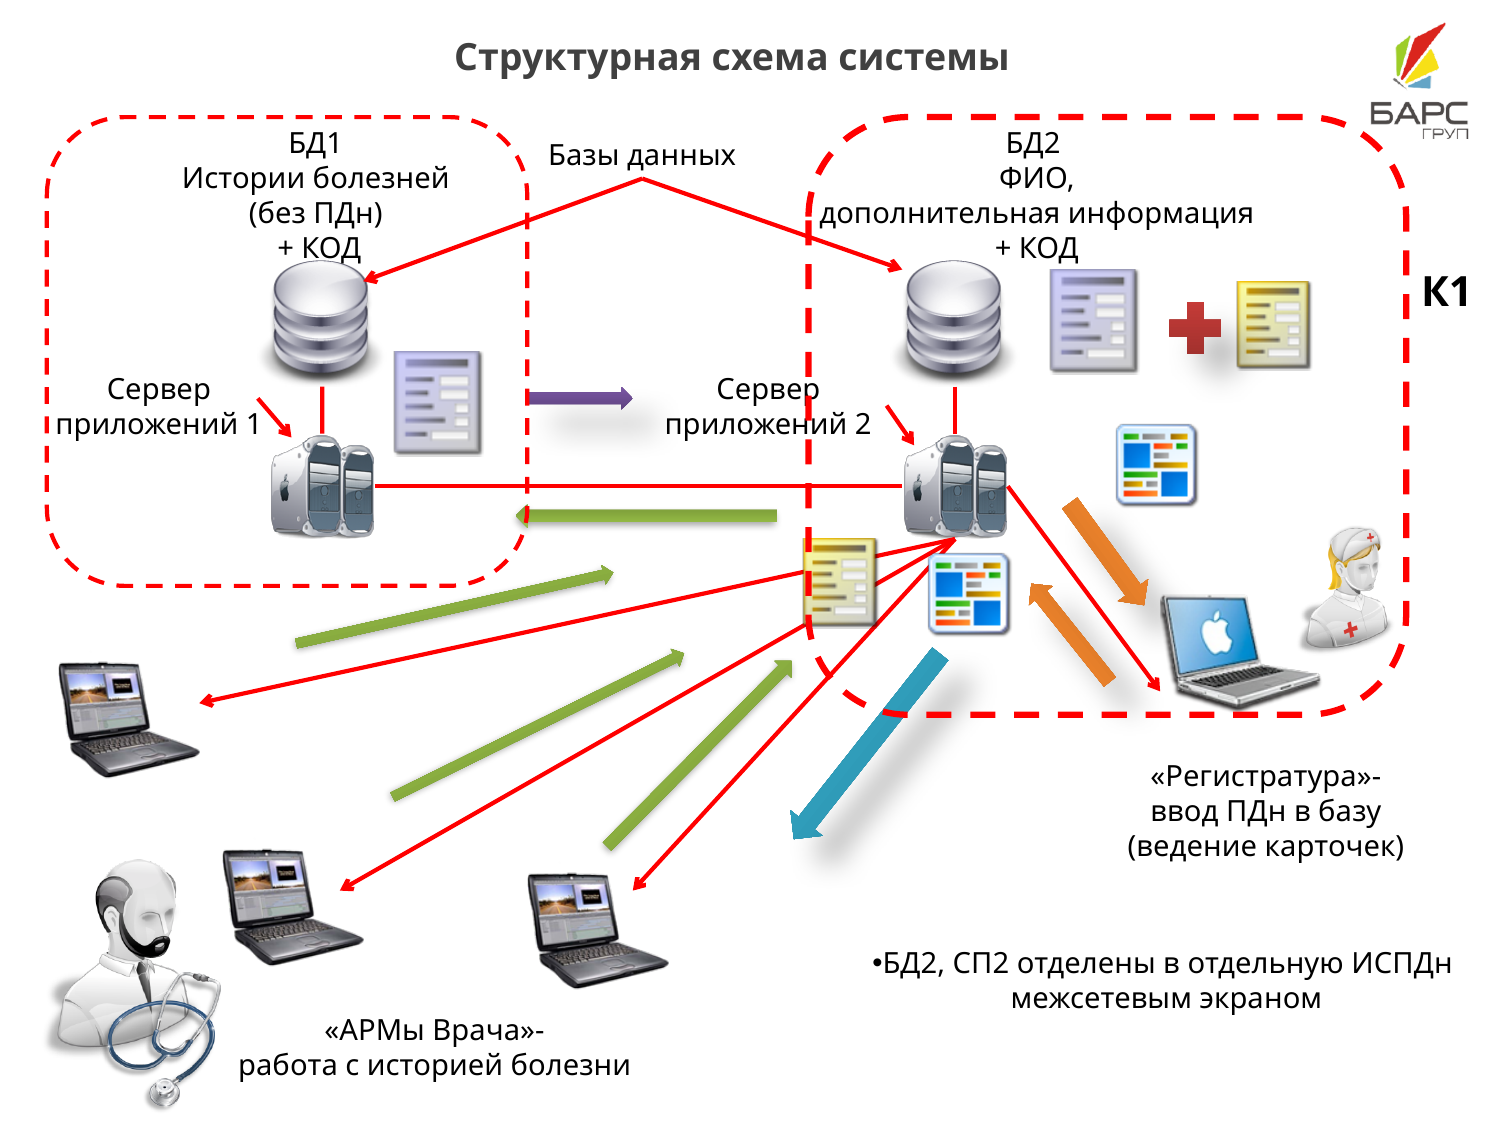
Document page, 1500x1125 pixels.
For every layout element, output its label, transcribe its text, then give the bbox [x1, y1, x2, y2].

picture [902, 433, 1008, 540]
picture [925, 550, 1016, 641]
text_box БД2 ФИО, дополнительная информация + КОД [822, 117, 883, 165]
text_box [497, 242, 660, 405]
picture [1335, 0, 1500, 165]
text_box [451, 90, 554, 371]
picture [257, 257, 493, 458]
text_box «АРМы Врача»- работа с историей болезни [251, 1003, 647, 1089]
text_box Сервер приложений 2 [665, 363, 808, 405]
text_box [1007, 486, 1161, 692]
text_box [1330, 689, 1374, 715]
picture [1230, 280, 1321, 371]
picture [1042, 269, 1149, 376]
picture [527, 855, 669, 997]
text_box БД2, СП2 отделены в отдельную ИСПДн межсетевым экраном [857, 937, 1476, 1023]
text_box [390, 755, 466, 802]
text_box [257, 398, 292, 438]
text_box [806, 114, 1409, 572]
picture [269, 433, 376, 540]
text_box Базы данных [560, 128, 721, 179]
picture [1112, 421, 1203, 512]
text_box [726, 94, 818, 355]
picture [1159, 515, 1430, 740]
text_box [44, 115, 466, 588]
picture [0, 831, 365, 1125]
picture [796, 538, 887, 629]
text_box «Регистратура»- ввод ПДн в базу (ведение карточек) [1112, 749, 1420, 870]
picture [58, 644, 201, 787]
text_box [471, 406, 824, 1023]
text_box Сервер приложений 1 [40, 363, 46, 448]
text_box [976, 649, 1154, 717]
text_box [295, 600, 466, 649]
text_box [880, 405, 915, 446]
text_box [617, 553, 970, 877]
picture [890, 257, 1020, 387]
text_box Структурная схема системы [410, 23, 1055, 90]
text_box К1 [1406, 257, 1500, 323]
